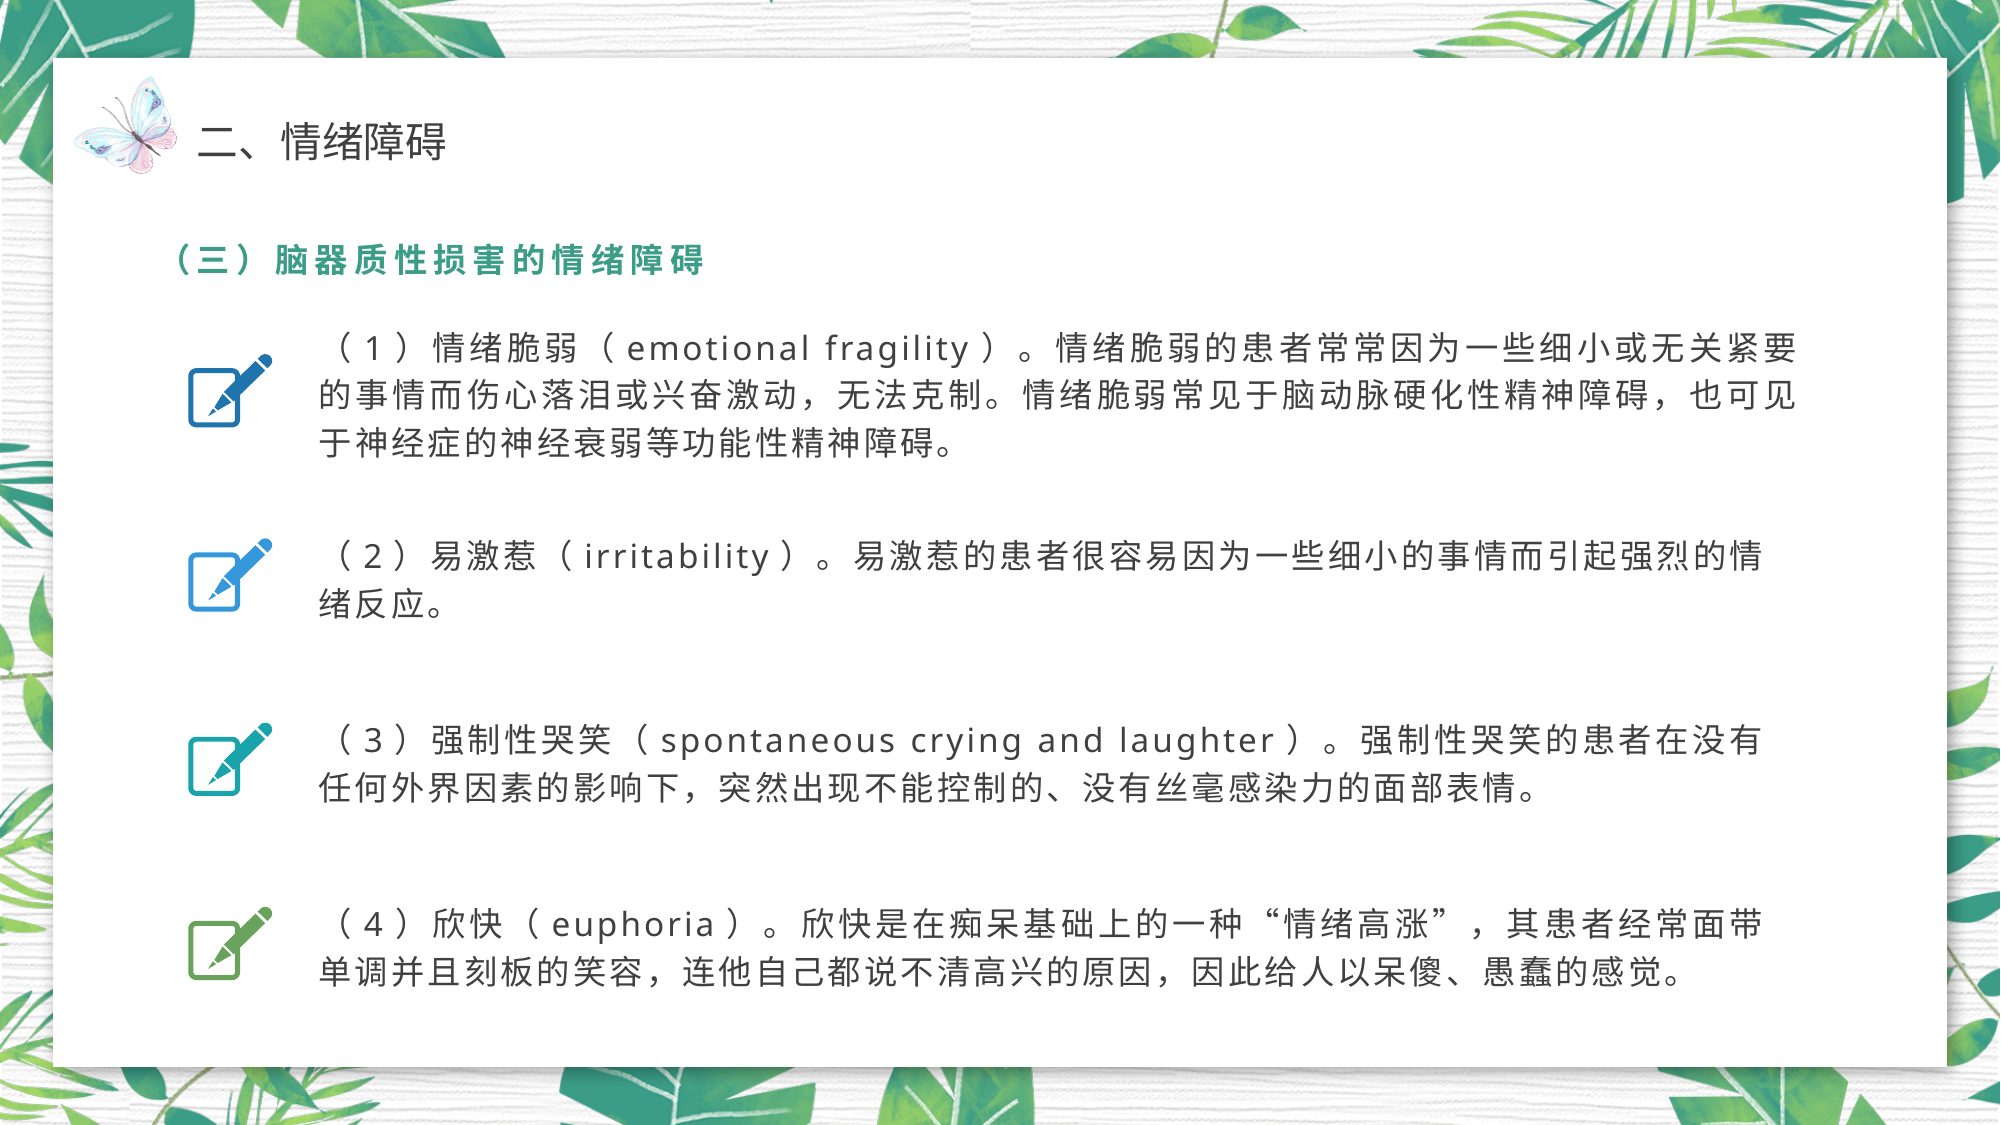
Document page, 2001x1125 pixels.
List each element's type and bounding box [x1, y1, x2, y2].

text_box [0, 0, 2000, 1125]
picture [73, 76, 177, 174]
text_box [188, 314, 1815, 1020]
